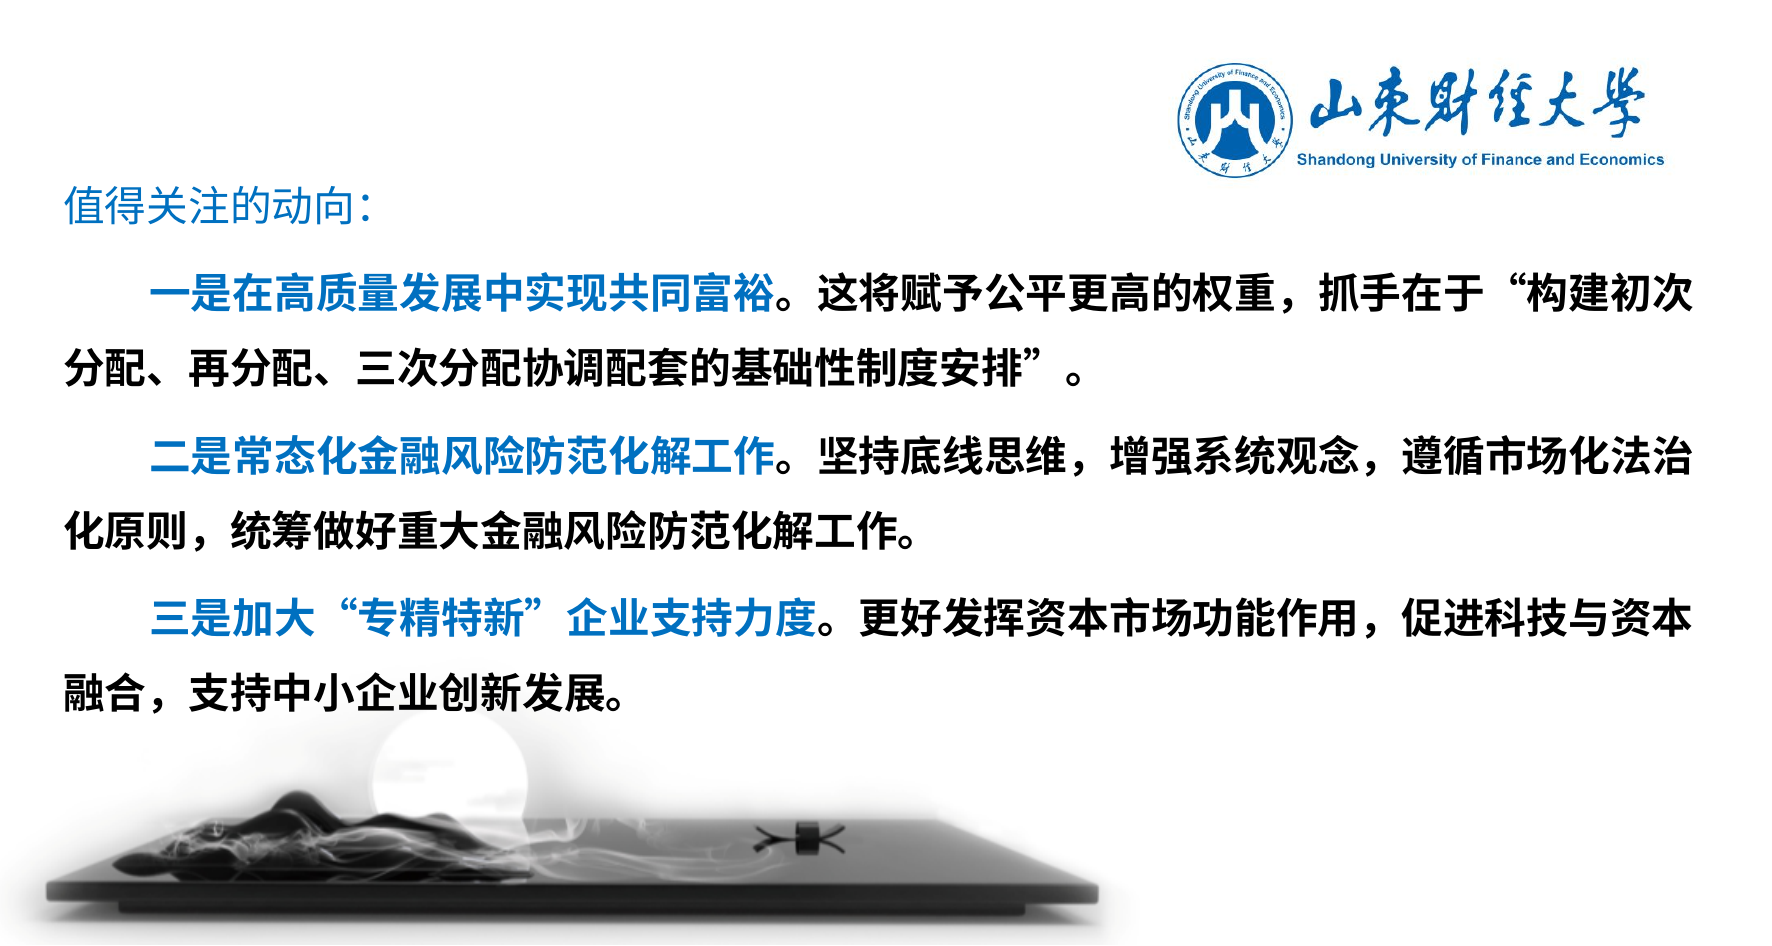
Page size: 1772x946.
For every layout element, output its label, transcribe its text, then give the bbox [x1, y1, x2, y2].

text_box 值得关注的动向： 一是在高质量发展中实现共同富裕。这将赋予公平更高的权重，抓手在于“构建初次分配、再分配、三次分配协调配套的基础性制度安排”。 二是常态化金融风险防范化解工作。坚持底线思维，增强系统观念，遵循市场化法治化原则，统筹做好重大金融风险防范化解工作。 三是加大“专精特新”企业支持力度。更好发挥资本市场功能作用，促进科技与资本融合，支持中小企业创新发展。 [48, 147, 1741, 725]
picture [1160, 34, 1688, 202]
picture [0, 630, 1143, 945]
